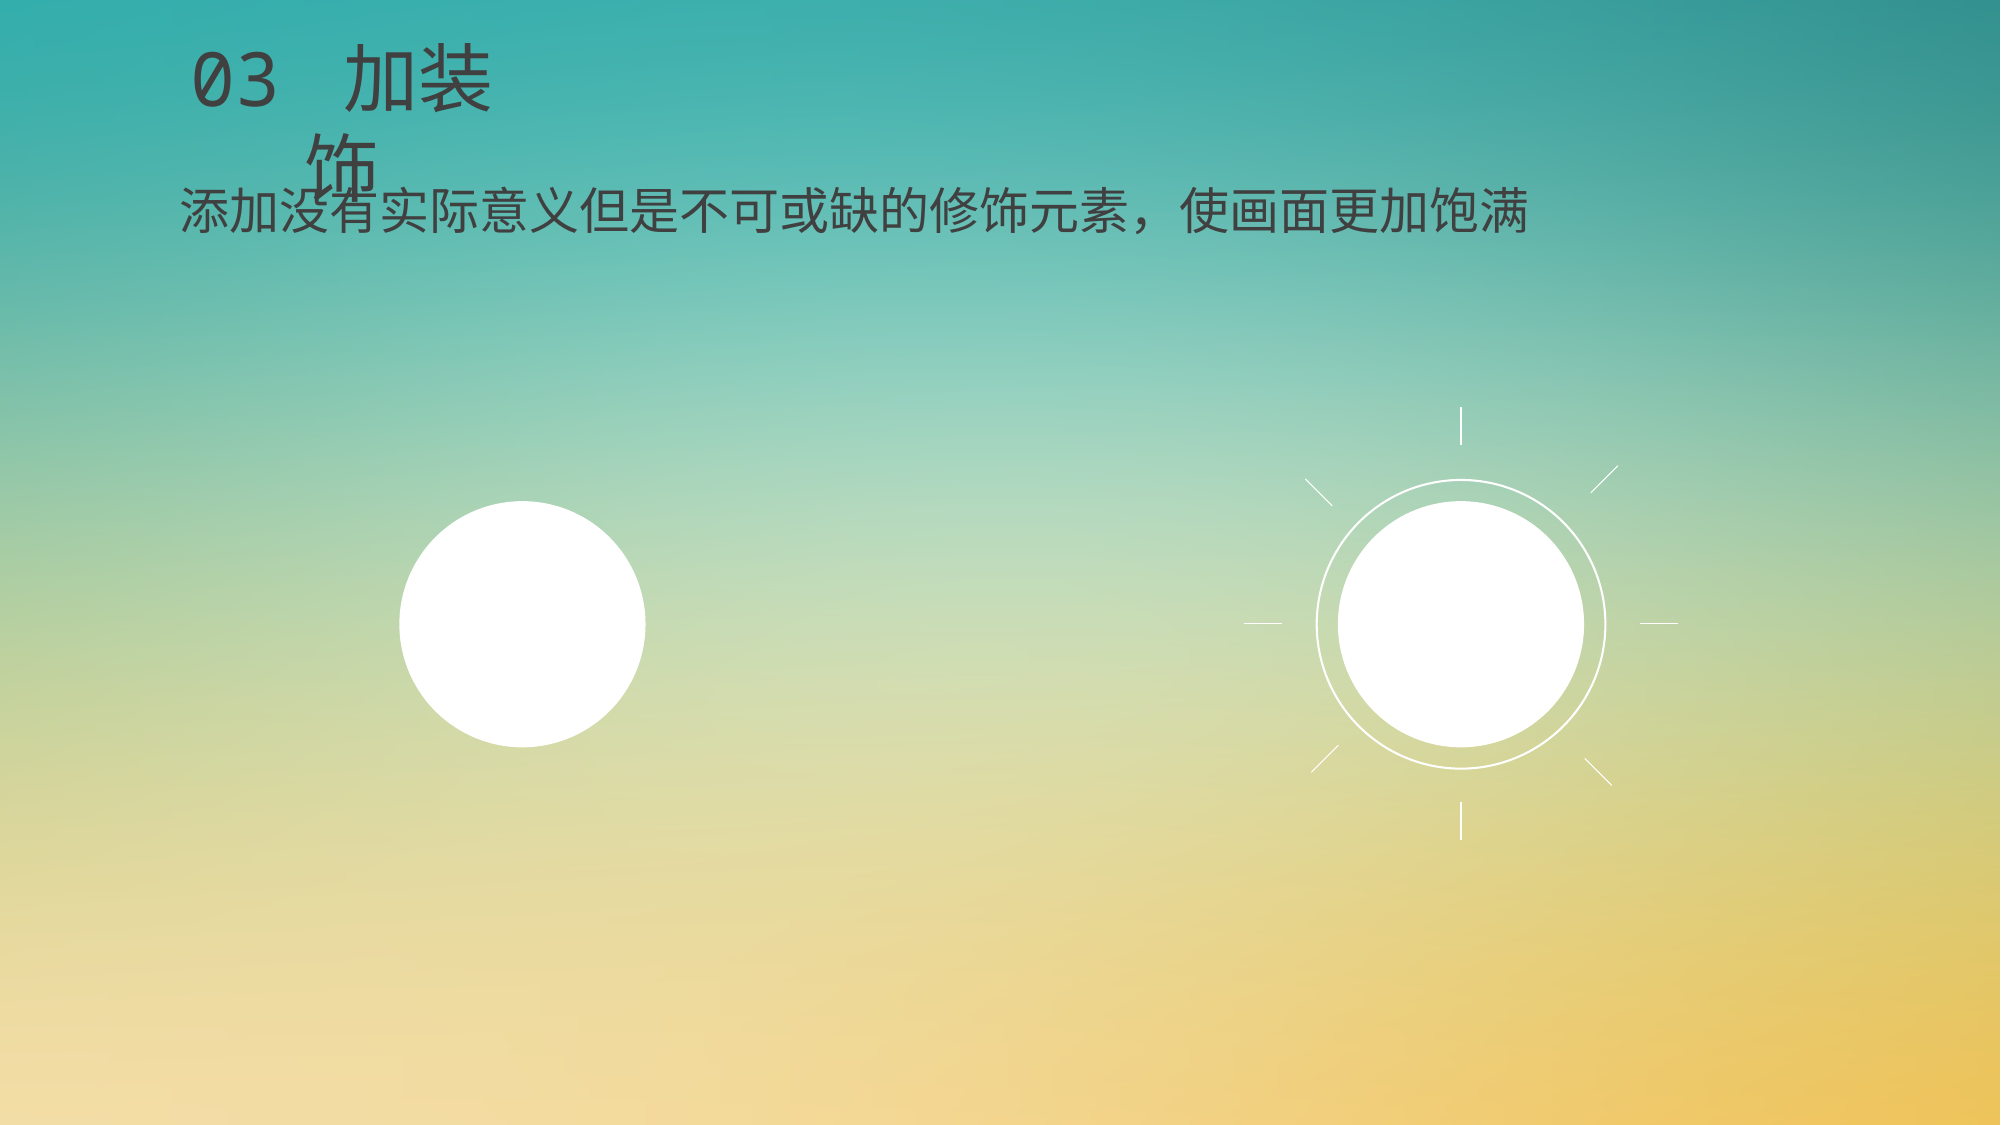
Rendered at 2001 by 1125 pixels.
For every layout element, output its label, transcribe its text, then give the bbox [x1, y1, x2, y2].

text_box [398, 500, 647, 749]
text_box 03 加装饰 [148, 24, 537, 219]
text_box 添加没有实际意义但是不可或缺的修饰元素，使画面更加饱满 [164, 172, 1545, 247]
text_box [1244, 406, 1678, 841]
picture [0, 0, 2000, 1125]
